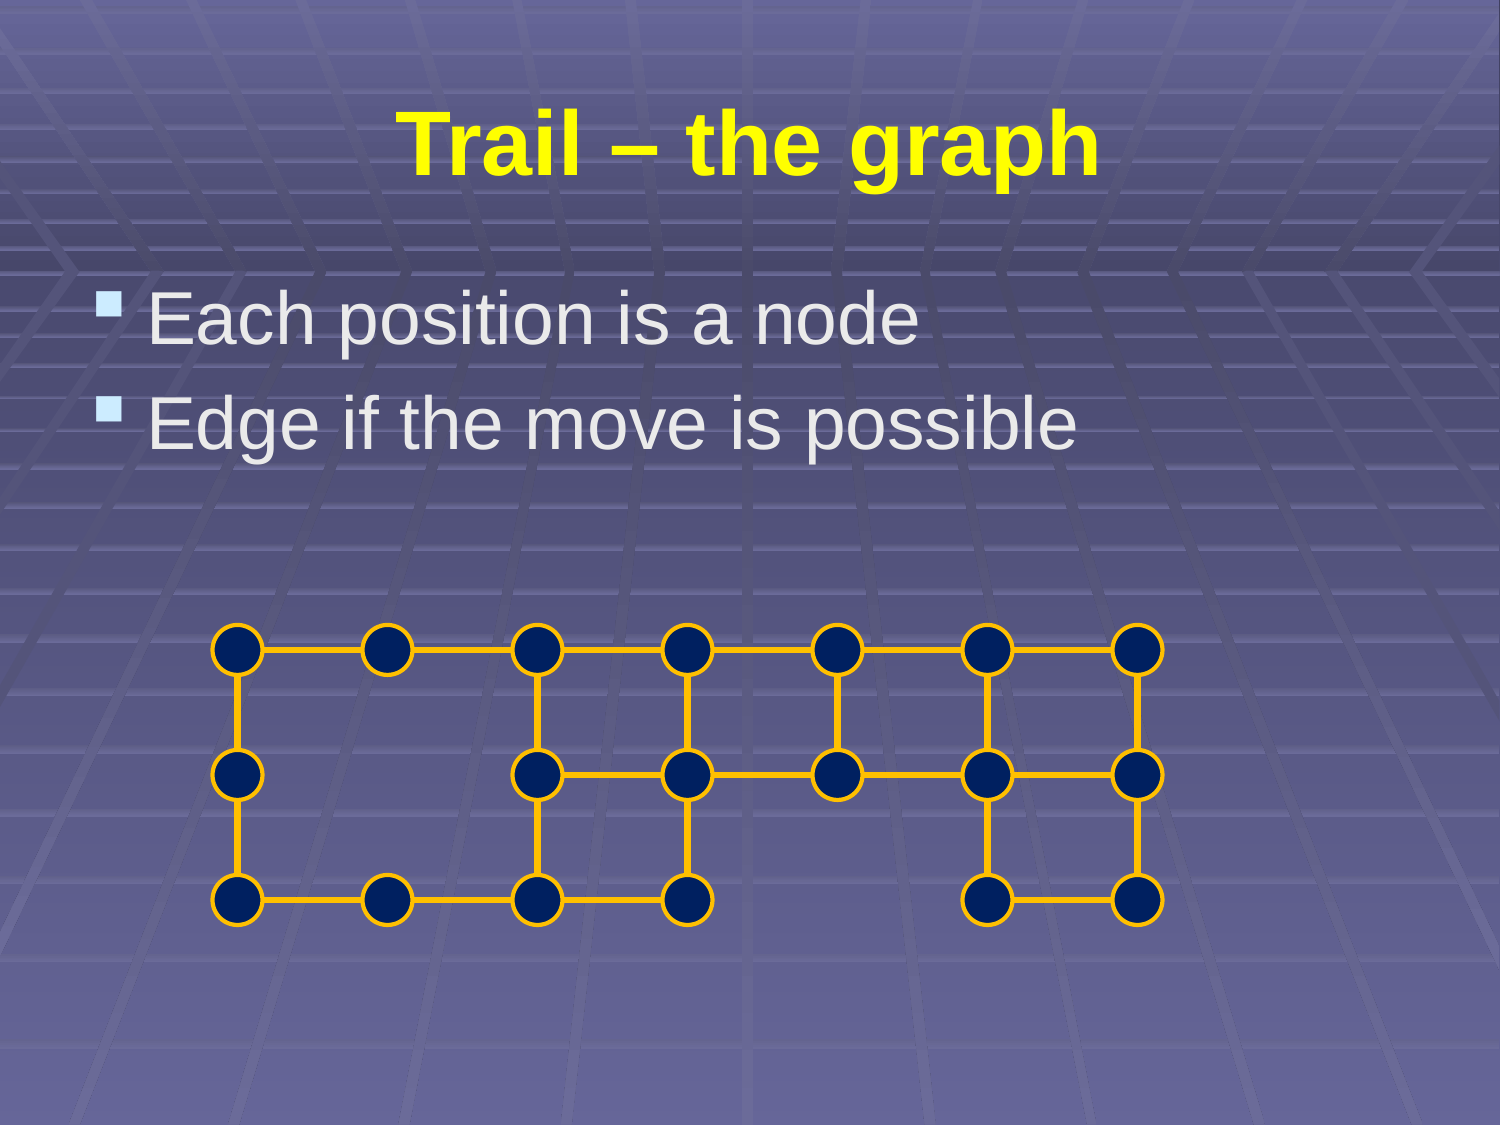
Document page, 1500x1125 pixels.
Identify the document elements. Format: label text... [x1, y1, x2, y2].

list Each position is a node Edge if the move is possible [74, 261, 1425, 1001]
text_box [1110, 622, 1165, 677]
text_box [810, 748, 865, 803]
text_box [210, 622, 265, 677]
text_box [660, 748, 715, 802]
text_box [510, 748, 565, 802]
text_box [210, 873, 265, 928]
title Trail – the graph [74, 44, 1425, 233]
text_box [510, 873, 565, 928]
text_box [660, 622, 715, 677]
text_box [960, 748, 1015, 802]
text_box [960, 873, 1015, 928]
text_box [360, 622, 415, 678]
text_box [960, 622, 1015, 677]
text_box [660, 873, 715, 928]
text_box [1110, 748, 1165, 802]
text_box [510, 622, 565, 677]
text_box [810, 622, 865, 677]
text_box [210, 748, 265, 802]
text_box [360, 872, 415, 928]
text_box [1110, 873, 1165, 928]
